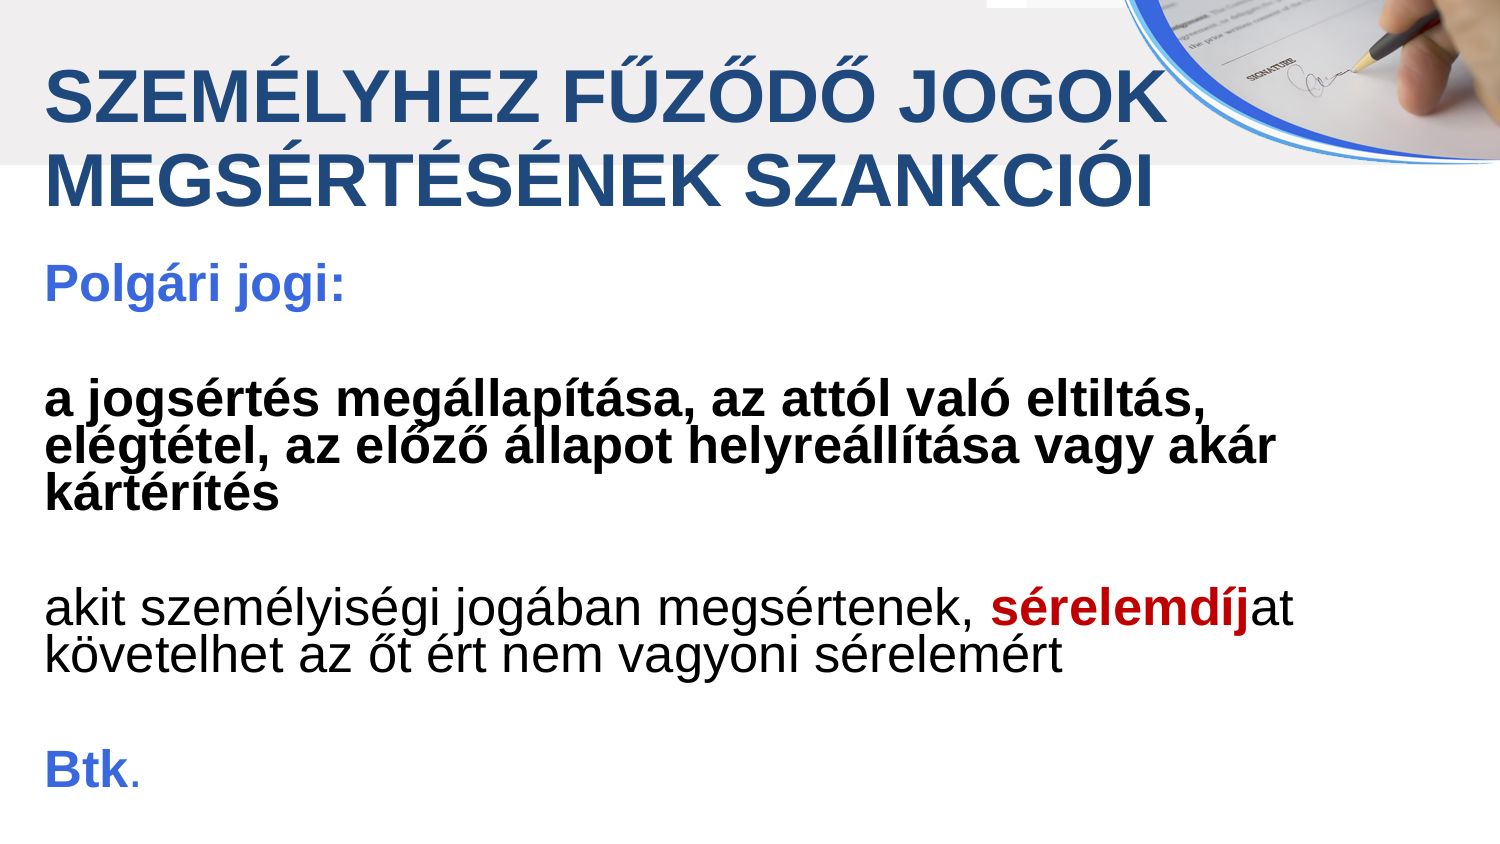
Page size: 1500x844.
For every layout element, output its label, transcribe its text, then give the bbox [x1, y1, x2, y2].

list Polgári jogi: a jogsértés megállapítása, az attól való eltiltás, elégtétel, az előző állapot helyreállítása vagy akár kártérítés akit személyiségi jogában megsértenek, sérelemdíjat követelhet az őt ért nem vagyoni sérelemért Btk. [29, 256, 1447, 812]
list SZEMÉLYHEZ FŰZŐDŐ JOGOK MEGSÉRTÉSÉNEK SZANKCIÓI [29, 32, 1247, 245]
picture [0, 0, 1500, 844]
